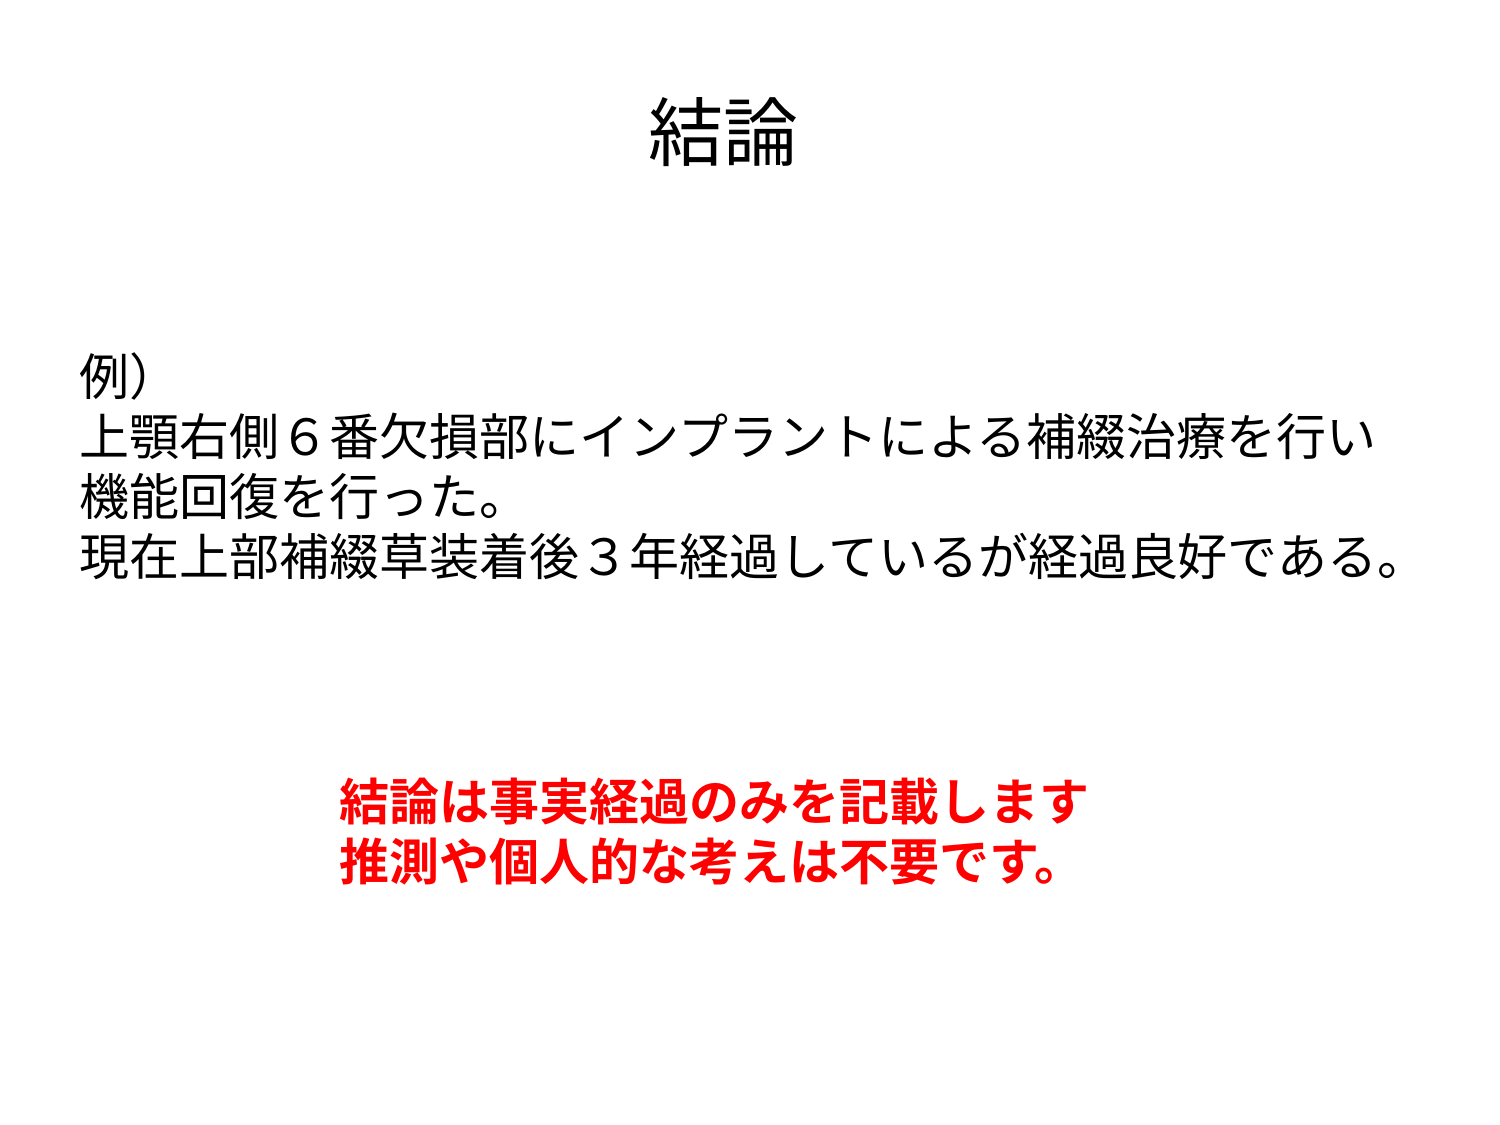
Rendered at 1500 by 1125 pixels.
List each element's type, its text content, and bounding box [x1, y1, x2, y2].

title 結論 [312, 42, 1134, 218]
text_box 例） 上顎右側６番欠損部にインプラントによる補綴治療を行い 機能回復を行った。 現在上部補綴草装着後３年経過しているが経過良好である。 [64, 338, 1436, 593]
text_box 結論は事実経過のみを記載します 推測や個人的な考えは不要です。 [324, 763, 1128, 898]
